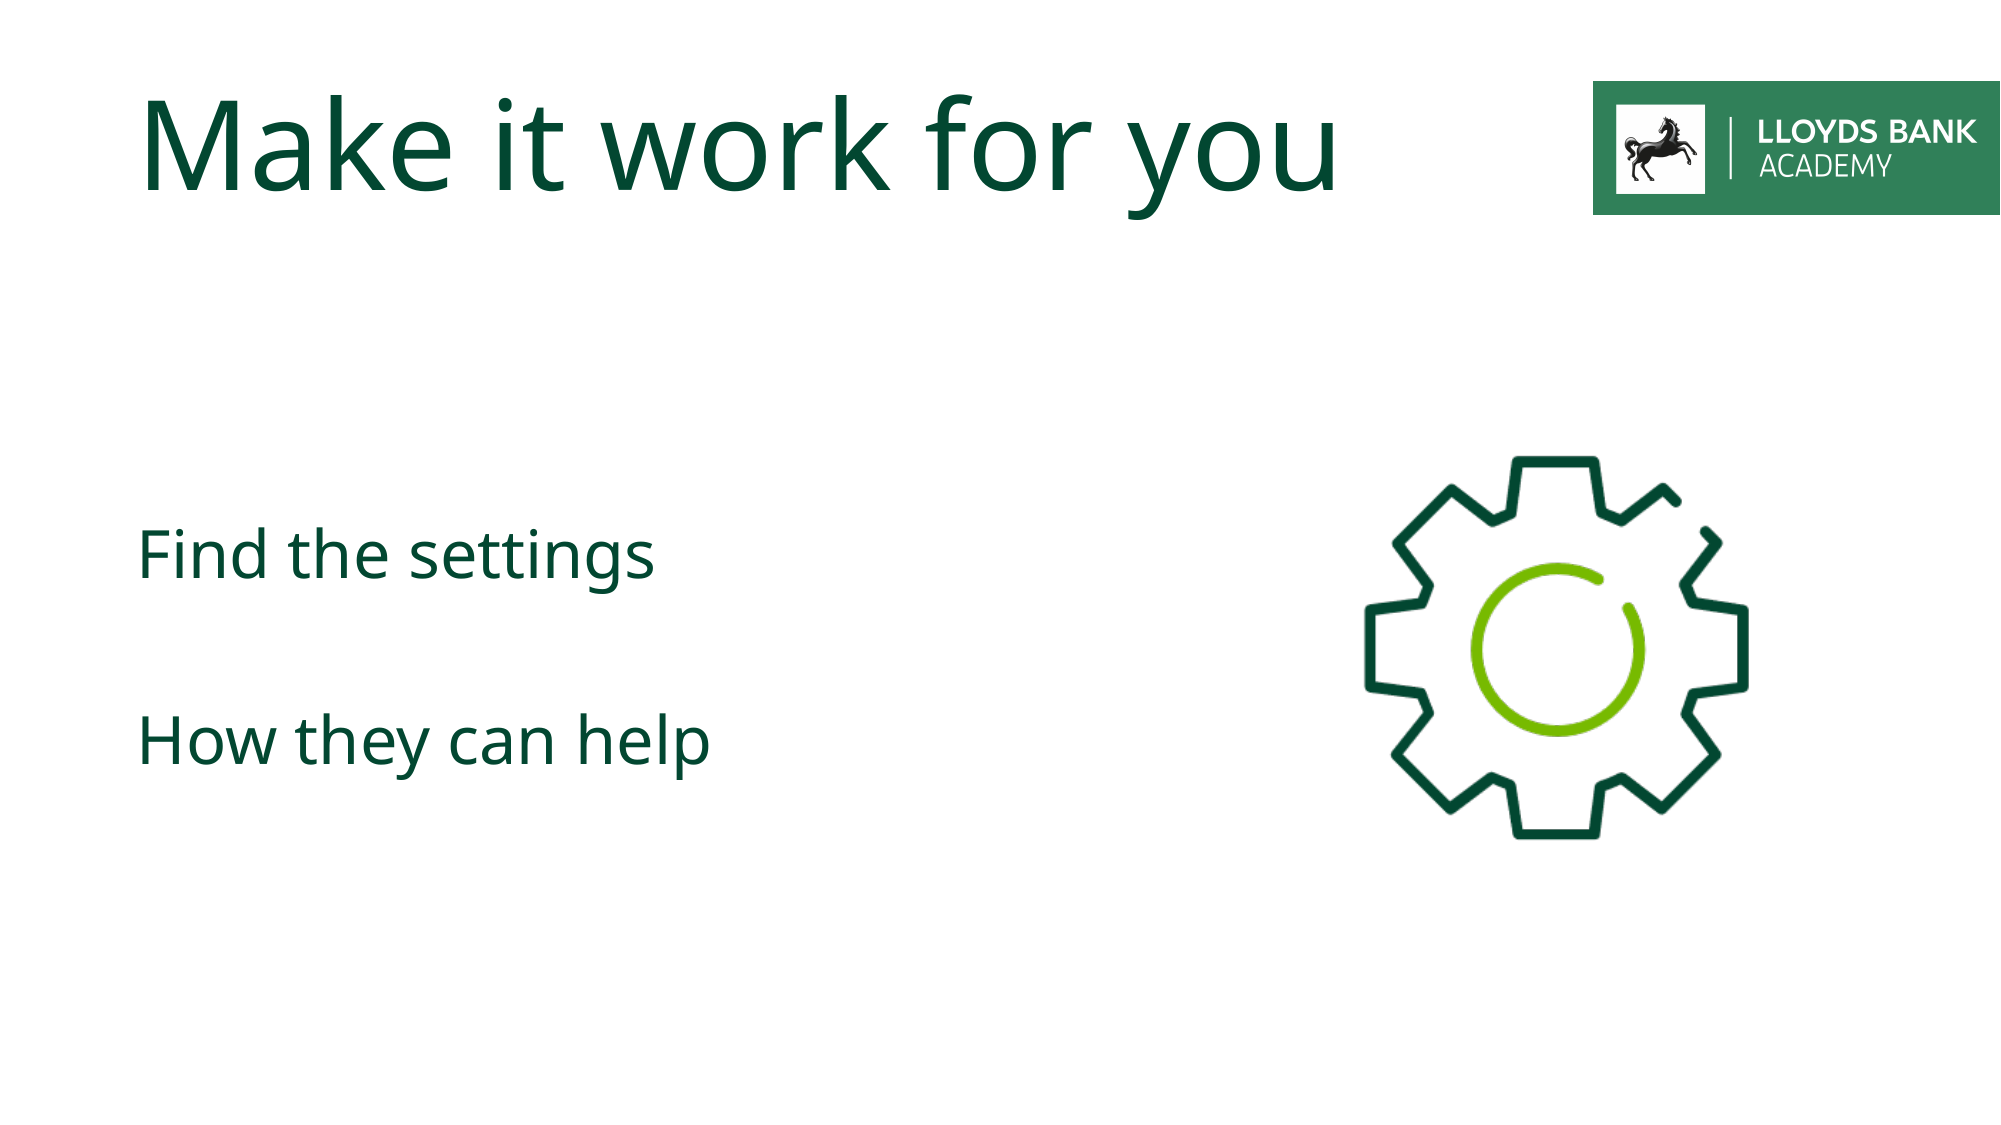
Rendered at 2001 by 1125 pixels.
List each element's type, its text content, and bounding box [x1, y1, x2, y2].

picture [1236, 328, 1879, 972]
picture [1593, 81, 2000, 215]
list Make it work for you [121, 75, 1579, 221]
list Find the settings How they can help [121, 328, 1170, 972]
